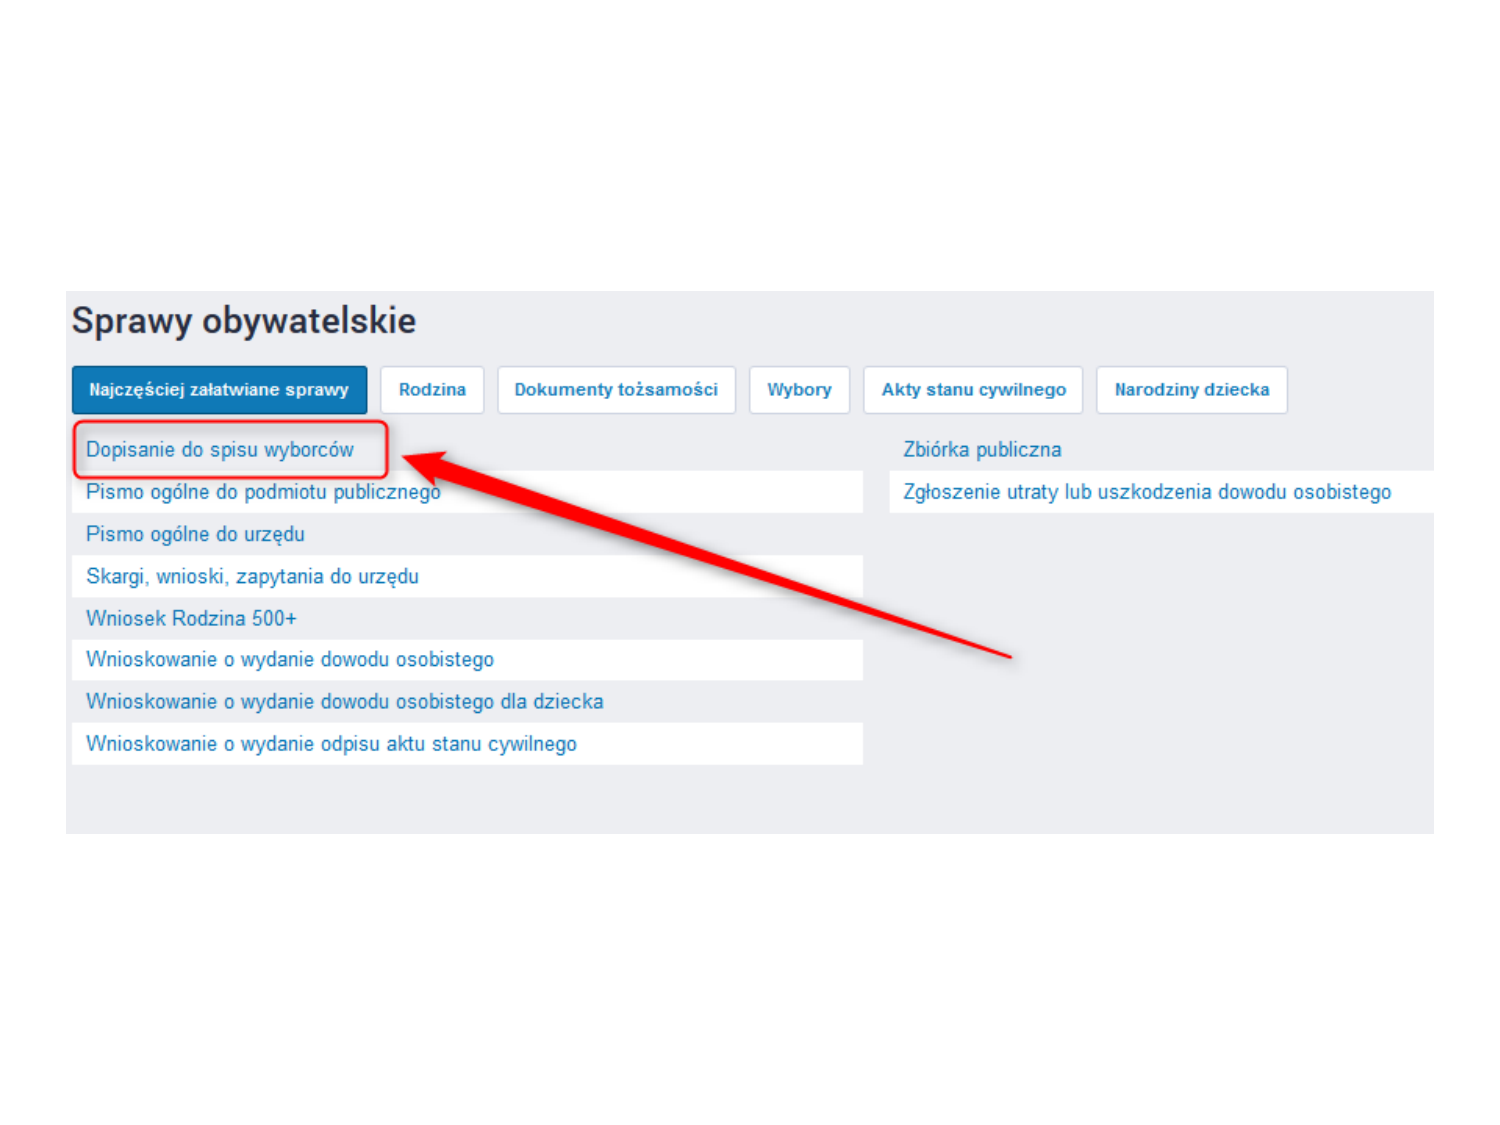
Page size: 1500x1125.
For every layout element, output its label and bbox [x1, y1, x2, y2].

picture [65, 291, 1435, 834]
